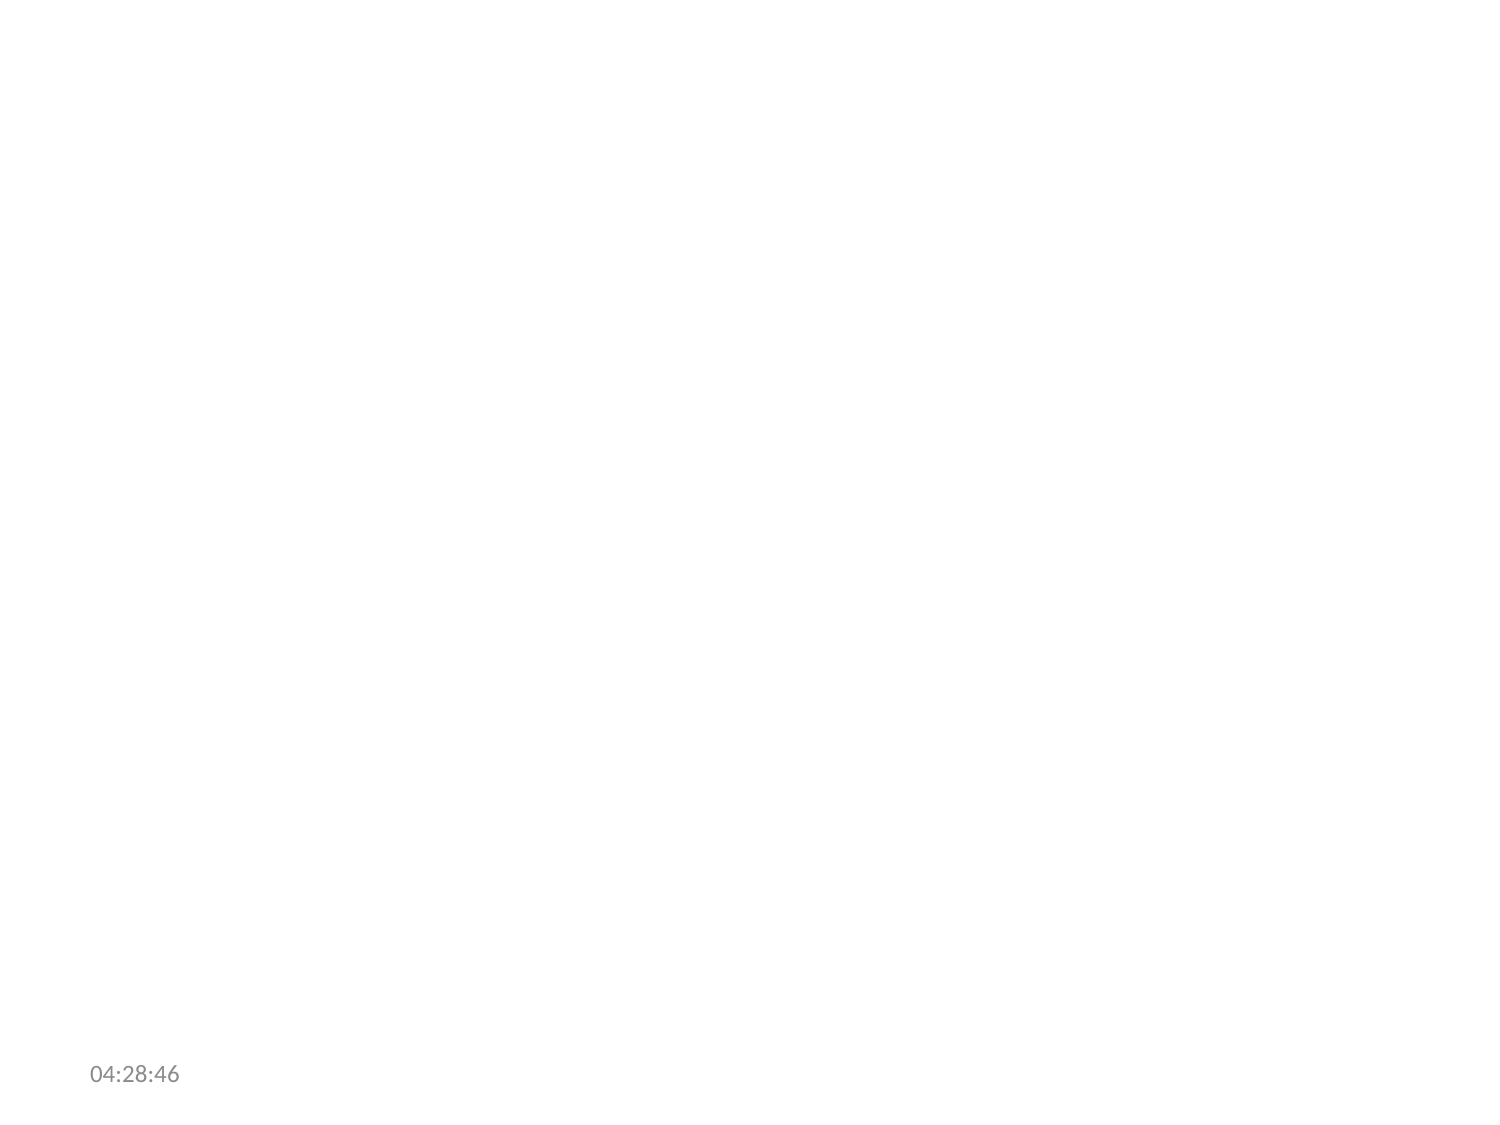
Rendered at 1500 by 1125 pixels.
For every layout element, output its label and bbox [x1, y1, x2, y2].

slide_number [75, 1042, 425, 1103]
